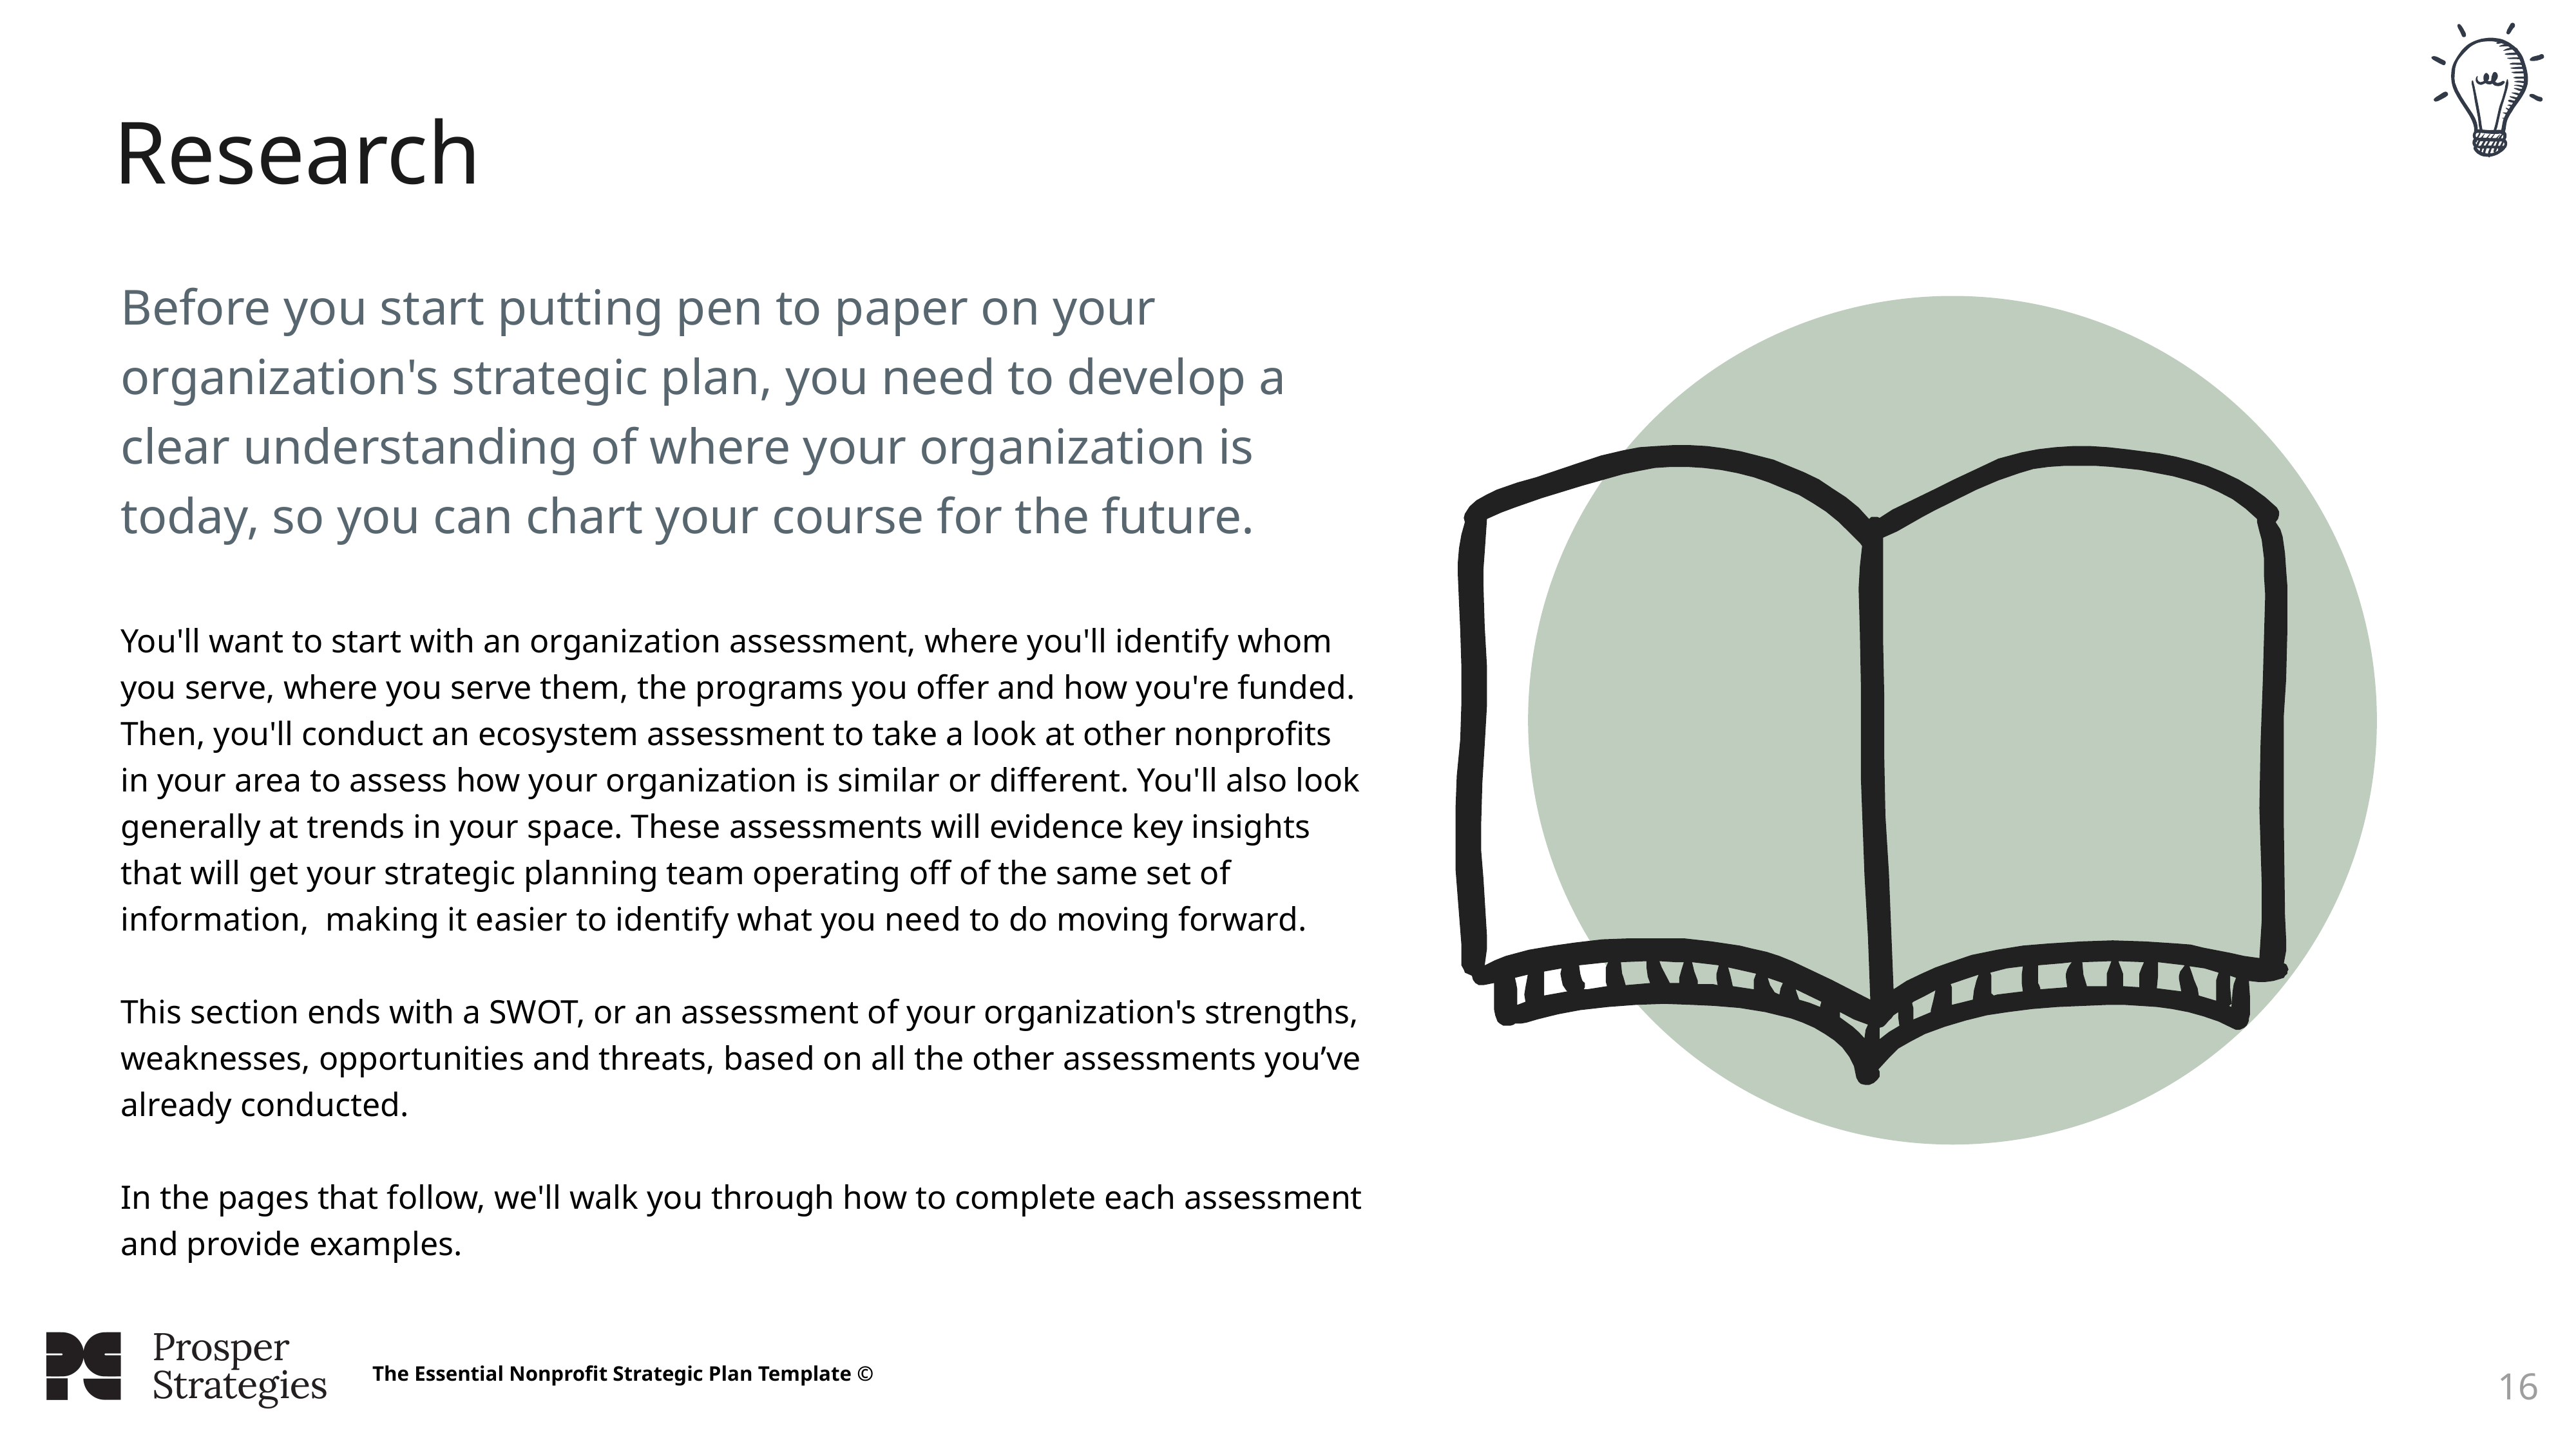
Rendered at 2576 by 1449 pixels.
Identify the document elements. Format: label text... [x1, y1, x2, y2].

text_box [1455, 445, 2289, 1085]
text_box [2530, 53, 2544, 61]
text_box [2431, 56, 2446, 66]
text_box The Essential Nonprofit Strategic Plan Template © [363, 1351, 1275, 1395]
text_box [2457, 24, 2466, 37]
text_box [1528, 468, 1870, 999]
text_box [2506, 23, 2515, 35]
subtitle Before you start putting pen to paper on your organization's strategic plan, you need to develop a clear understanding of where your organization is today, so you can chart your course for the future. You'll want to start with an organization assessment, where you'll identify whom you serve, where you serve them, the programs you offer and how you're funded. Then, you'll conduct an ecosystem assessment to take a look at other nonprofits in your area to assess how your organization is similar or different. You'll also look generally at trends in your space. These assessments will evidence key insights that will get your strategic planning team operating off of the same set of information, making it easier to identify what you need to do moving forward. This section ends with a SWOT, or an assessment of your organization's strengths, weaknesses, opportunities and threats, based on all the other assessments you’ve already conducted. In the pages that follow, we'll walk you through how to complete each assessment and provide examples. [95, 240, 1392, 1177]
text_box [2451, 37, 2528, 158]
text_box [1638, 1004, 2246, 1145]
text_box [2529, 93, 2543, 102]
text_box [1625, 296, 2377, 1027]
title Research [88, 72, 2488, 234]
text_box [2434, 91, 2448, 102]
slide_number ‹#› [2410, 1338, 2566, 1449]
picture [23, 1313, 345, 1425]
